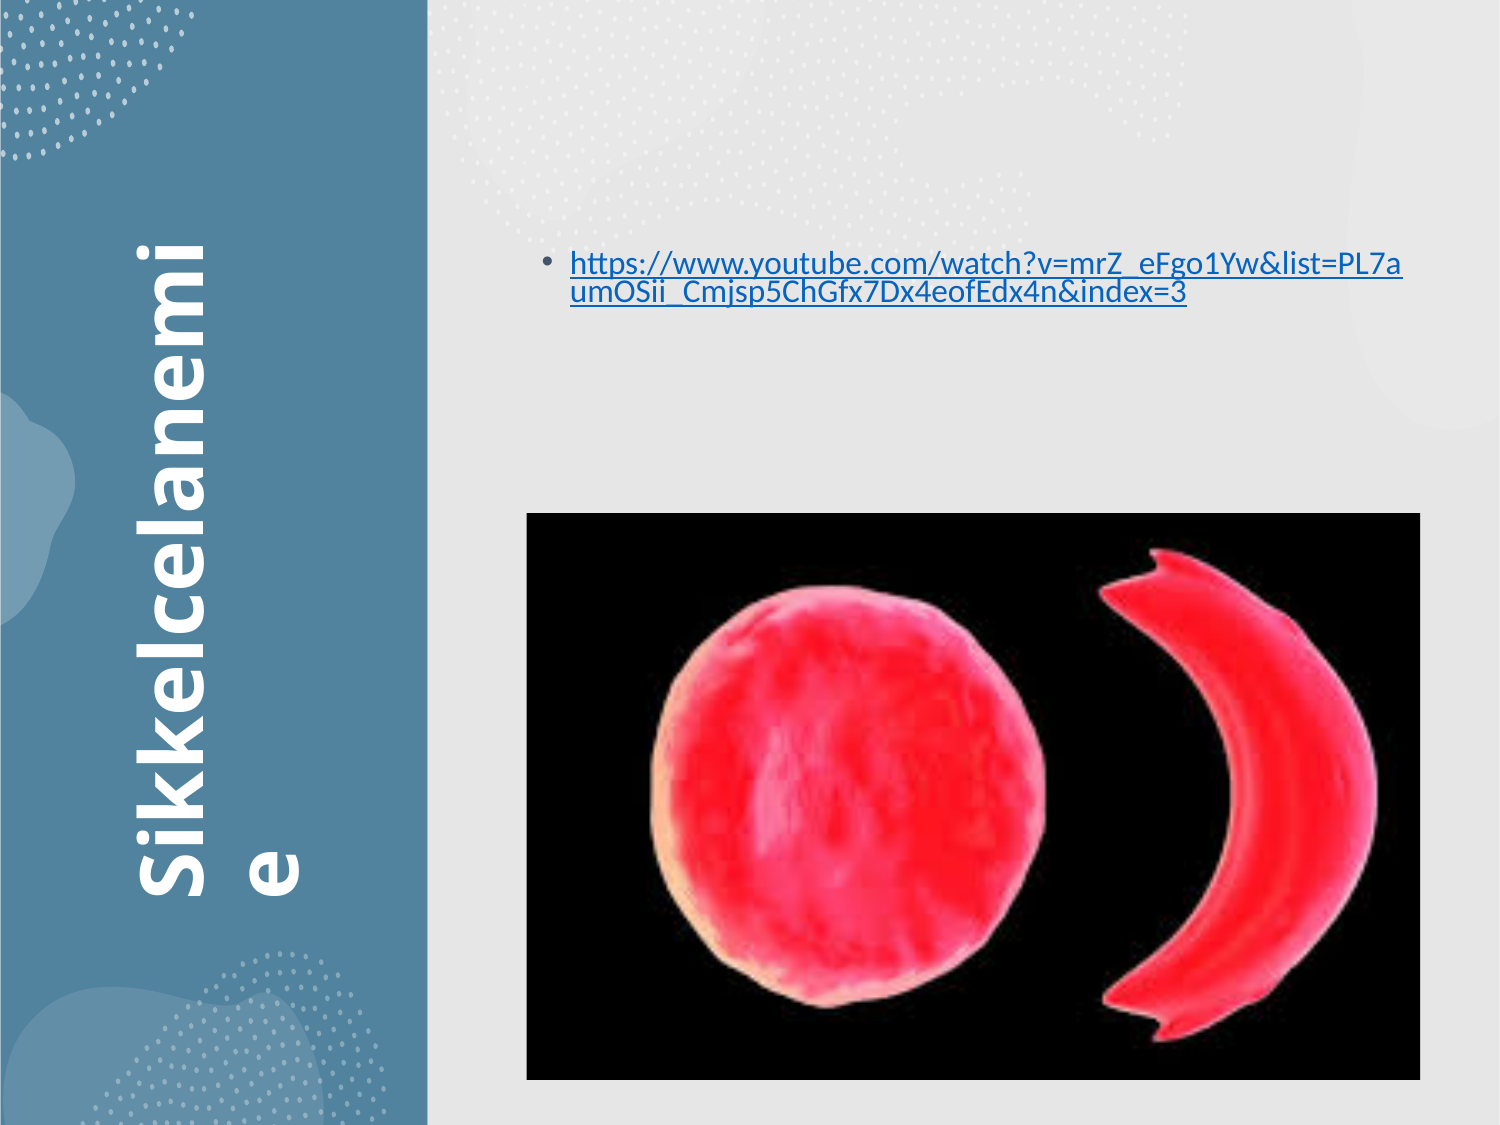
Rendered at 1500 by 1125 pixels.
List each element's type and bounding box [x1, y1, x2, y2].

picture [526, 513, 1421, 1080]
text_box [0, 0, 1500, 1125]
